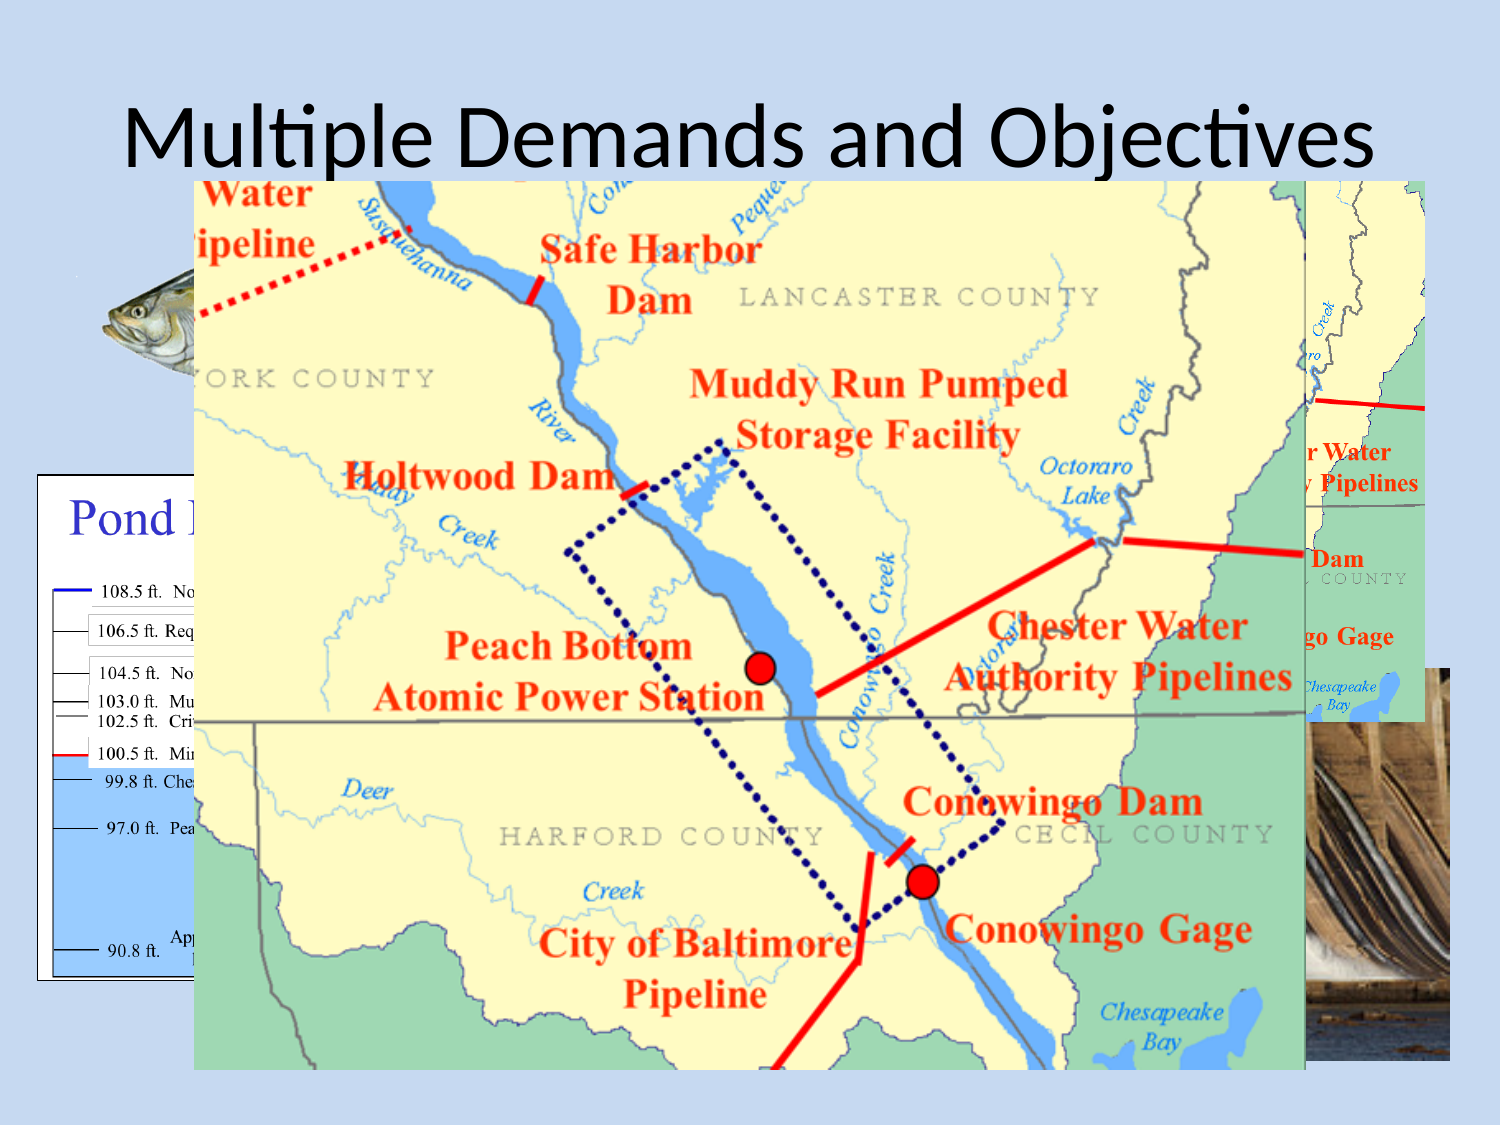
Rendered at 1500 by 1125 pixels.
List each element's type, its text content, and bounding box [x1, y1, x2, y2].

picture [75, 181, 1451, 1070]
title Multiple Demands and Objectives [75, 37, 1425, 186]
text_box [37, 462, 189, 981]
